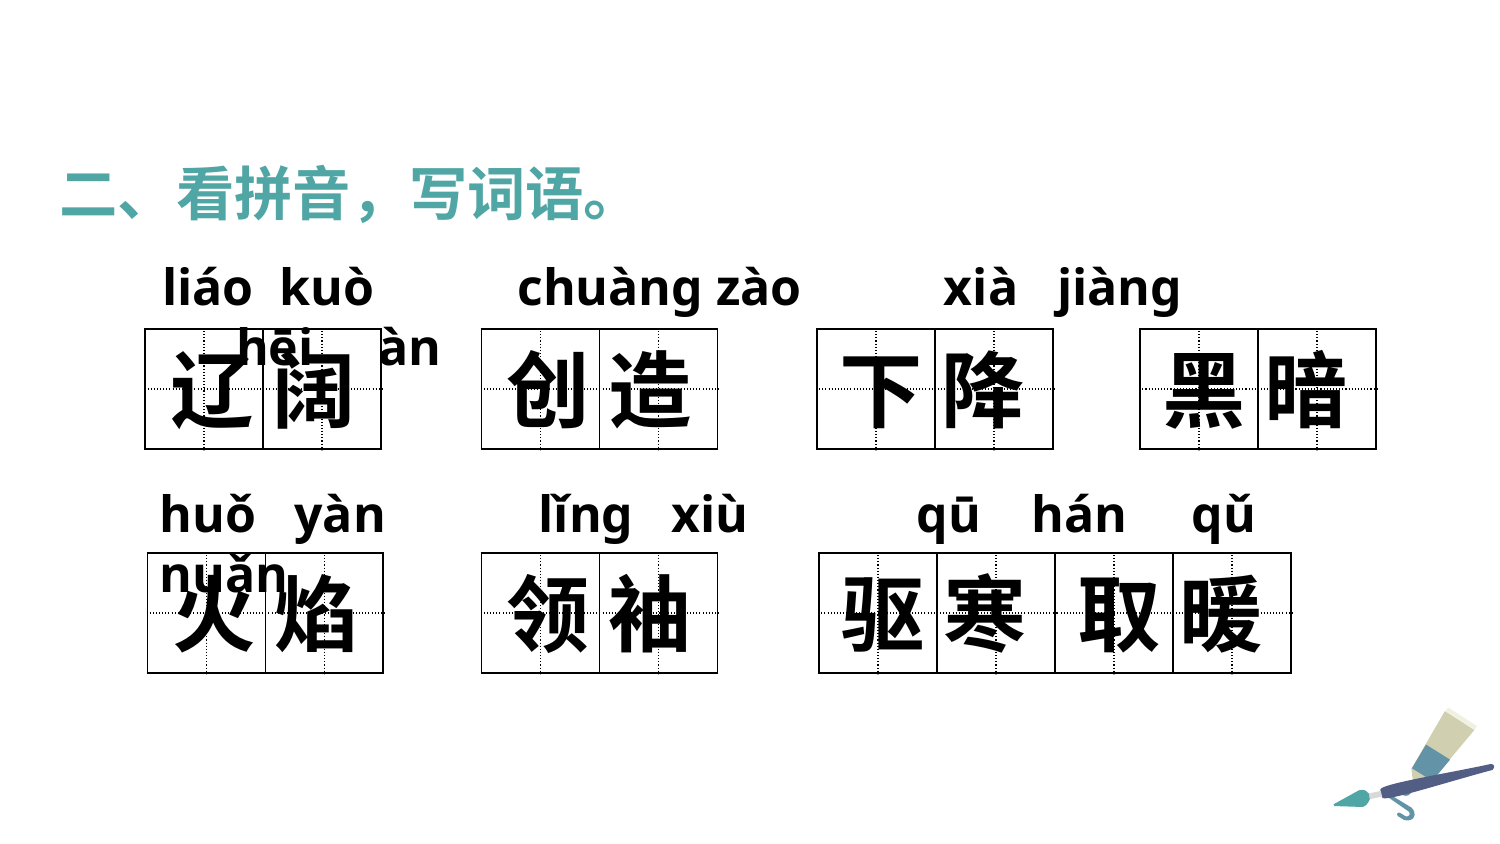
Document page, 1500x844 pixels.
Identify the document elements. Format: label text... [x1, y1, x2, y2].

text_box 黑 暗 [1147, 331, 1363, 446]
text_box 取 暖 [1062, 610, 1278, 670]
table_cell [818, 389, 876, 448]
table_cell [997, 613, 1054, 672]
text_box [1358, 708, 1481, 844]
table_cell [148, 613, 206, 672]
table_cell [146, 389, 204, 448]
text_box 下 降 [824, 331, 1040, 446]
table_header [1317, 330, 1375, 389]
table_cell [482, 389, 540, 448]
table_cell [659, 389, 717, 448]
text_box 创 造 [492, 331, 708, 446]
table_cell [659, 613, 717, 672]
table_cell [1318, 389, 1375, 448]
table_cell [820, 613, 878, 672]
table_header [1141, 330, 1199, 389]
table_cell [482, 613, 540, 672]
text_box 辽 阔 [155, 331, 371, 446]
table_cell [1141, 389, 1199, 448]
table_cell [995, 389, 1052, 448]
table_header [818, 330, 876, 389]
text_box 驱 寒 [826, 610, 1042, 670]
table_header [146, 330, 204, 389]
text_box huǒ yàn lǐnɡ xiù qū hán qǔ nuǎn [145, 474, 1417, 610]
text_box 二、看拼音，写词语。 [45, 114, 655, 235]
table_cell [325, 613, 382, 672]
table_header [322, 330, 380, 389]
table_cell [323, 389, 380, 448]
table_header [994, 330, 1052, 389]
text_box liáo kuò chuànɡ zào xià jiànɡ hēi àn [147, 248, 1417, 384]
table_cell [1233, 613, 1290, 672]
text_box 火 焰 [157, 610, 373, 670]
text_box 领 袖 [492, 610, 708, 670]
table_header [659, 330, 717, 389]
table_cell [1056, 613, 1114, 672]
table_header [482, 330, 541, 389]
